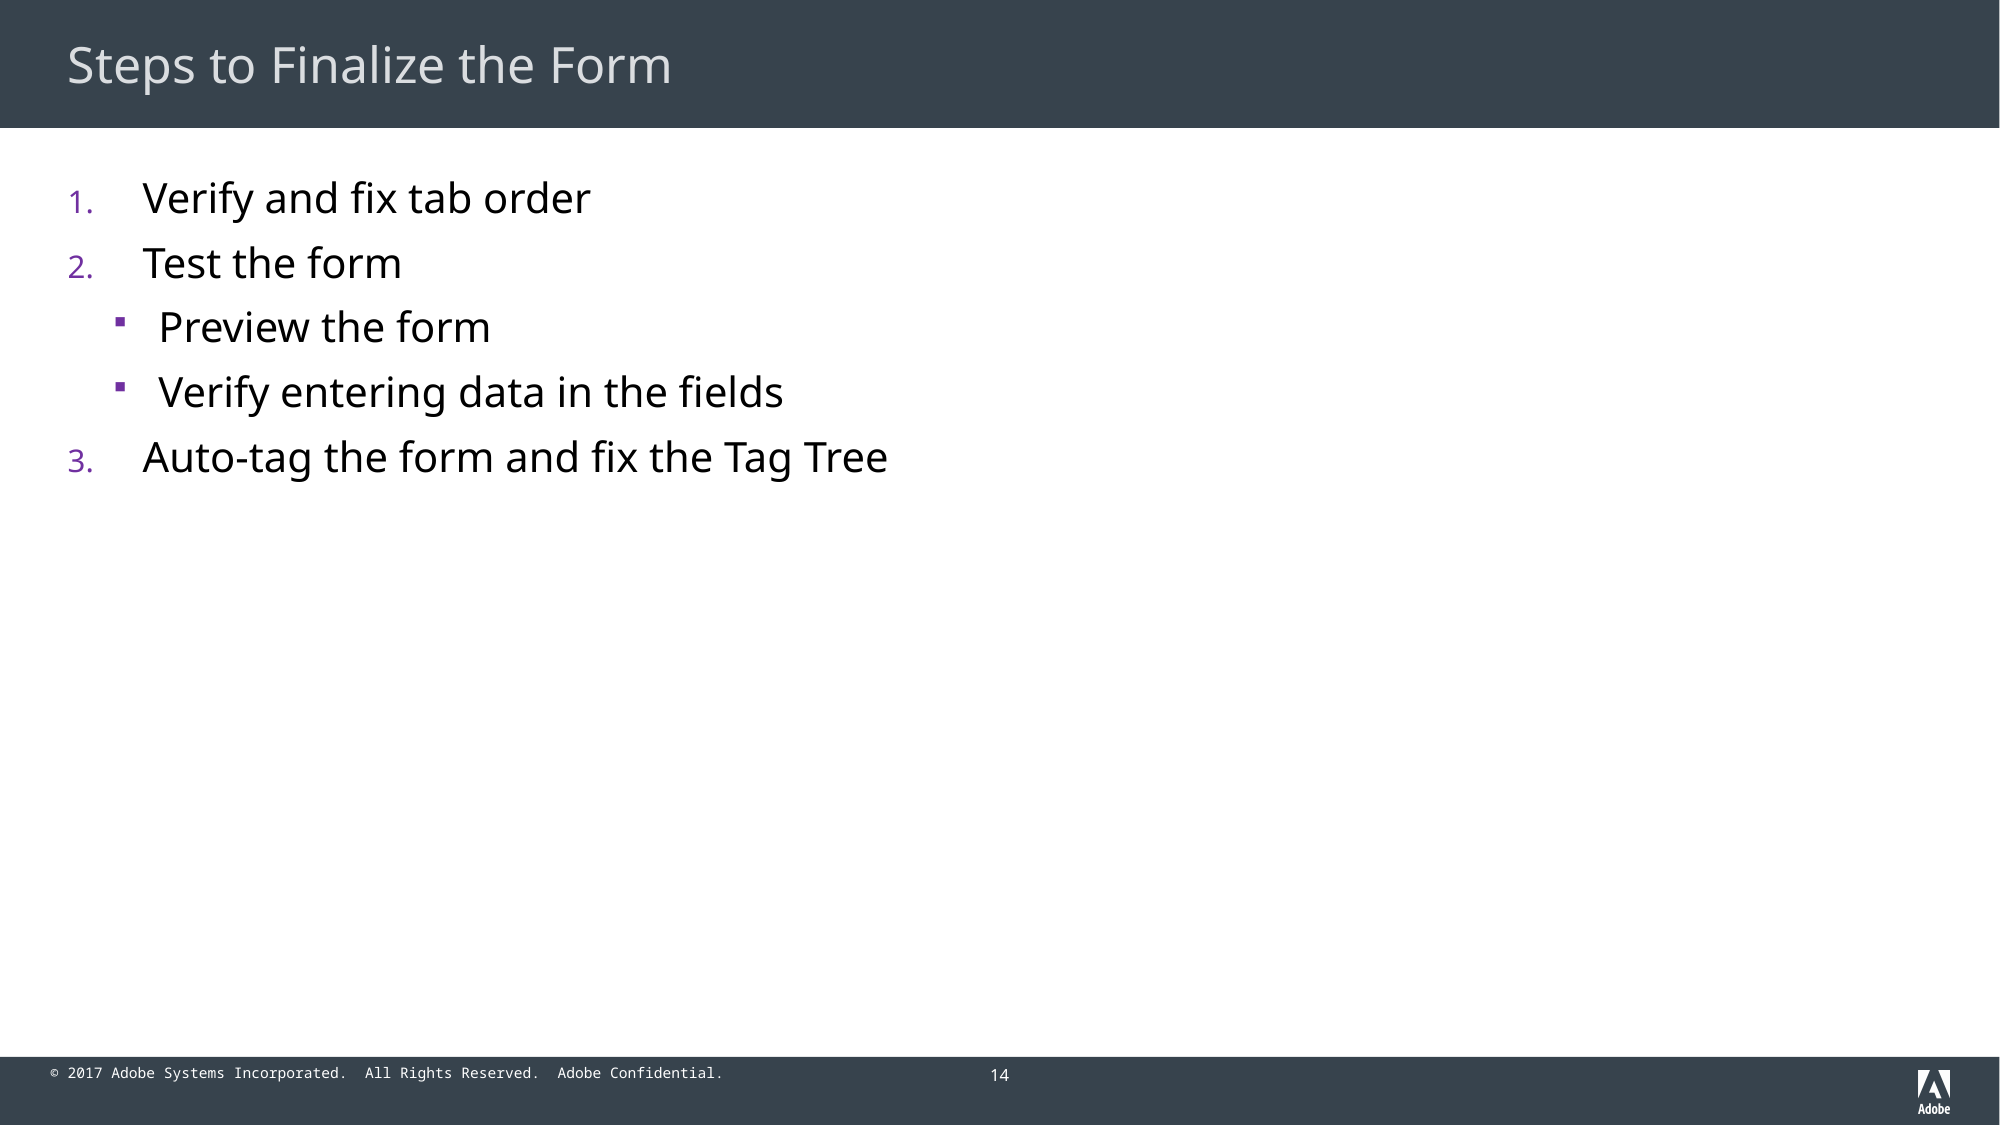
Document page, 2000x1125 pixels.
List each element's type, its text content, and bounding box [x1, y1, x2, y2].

picture [1918, 1070, 1950, 1114]
slide_number 14 [916, 1062, 1083, 1091]
title Steps to Finalize the Form [49, 30, 1950, 98]
list Verify and fix tab order Test the form Preview the form Verify entering data in the fields Auto-tag the form and fix the Tag Tree [49, 162, 1950, 1013]
